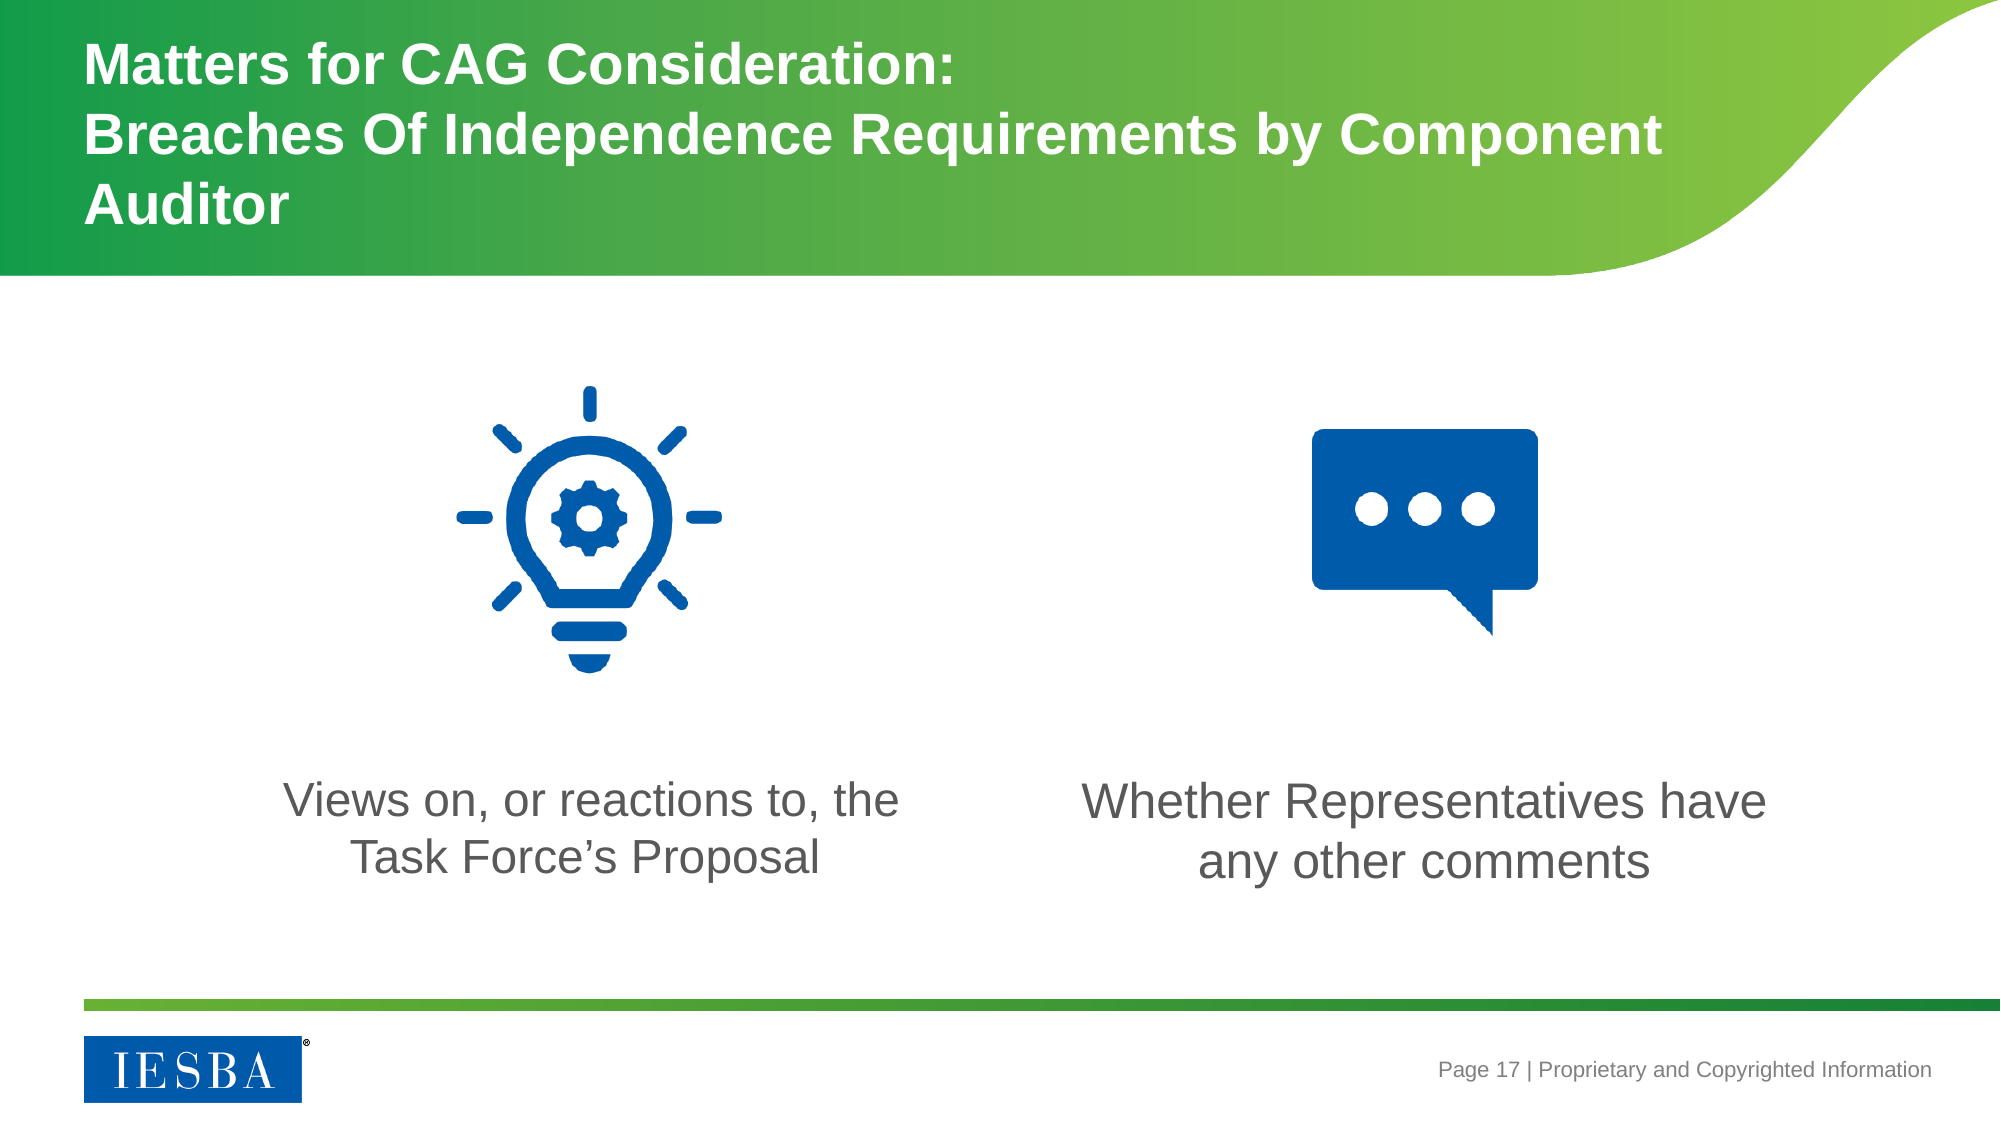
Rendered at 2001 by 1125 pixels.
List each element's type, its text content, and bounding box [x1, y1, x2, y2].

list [83, 294, 1934, 965]
picture [84, 1036, 310, 1103]
picture [0, 0, 2000, 276]
title Matters for CAG Consideration: Breaches Of Independence Requirements by Component Auditor [83, 87, 1734, 175]
